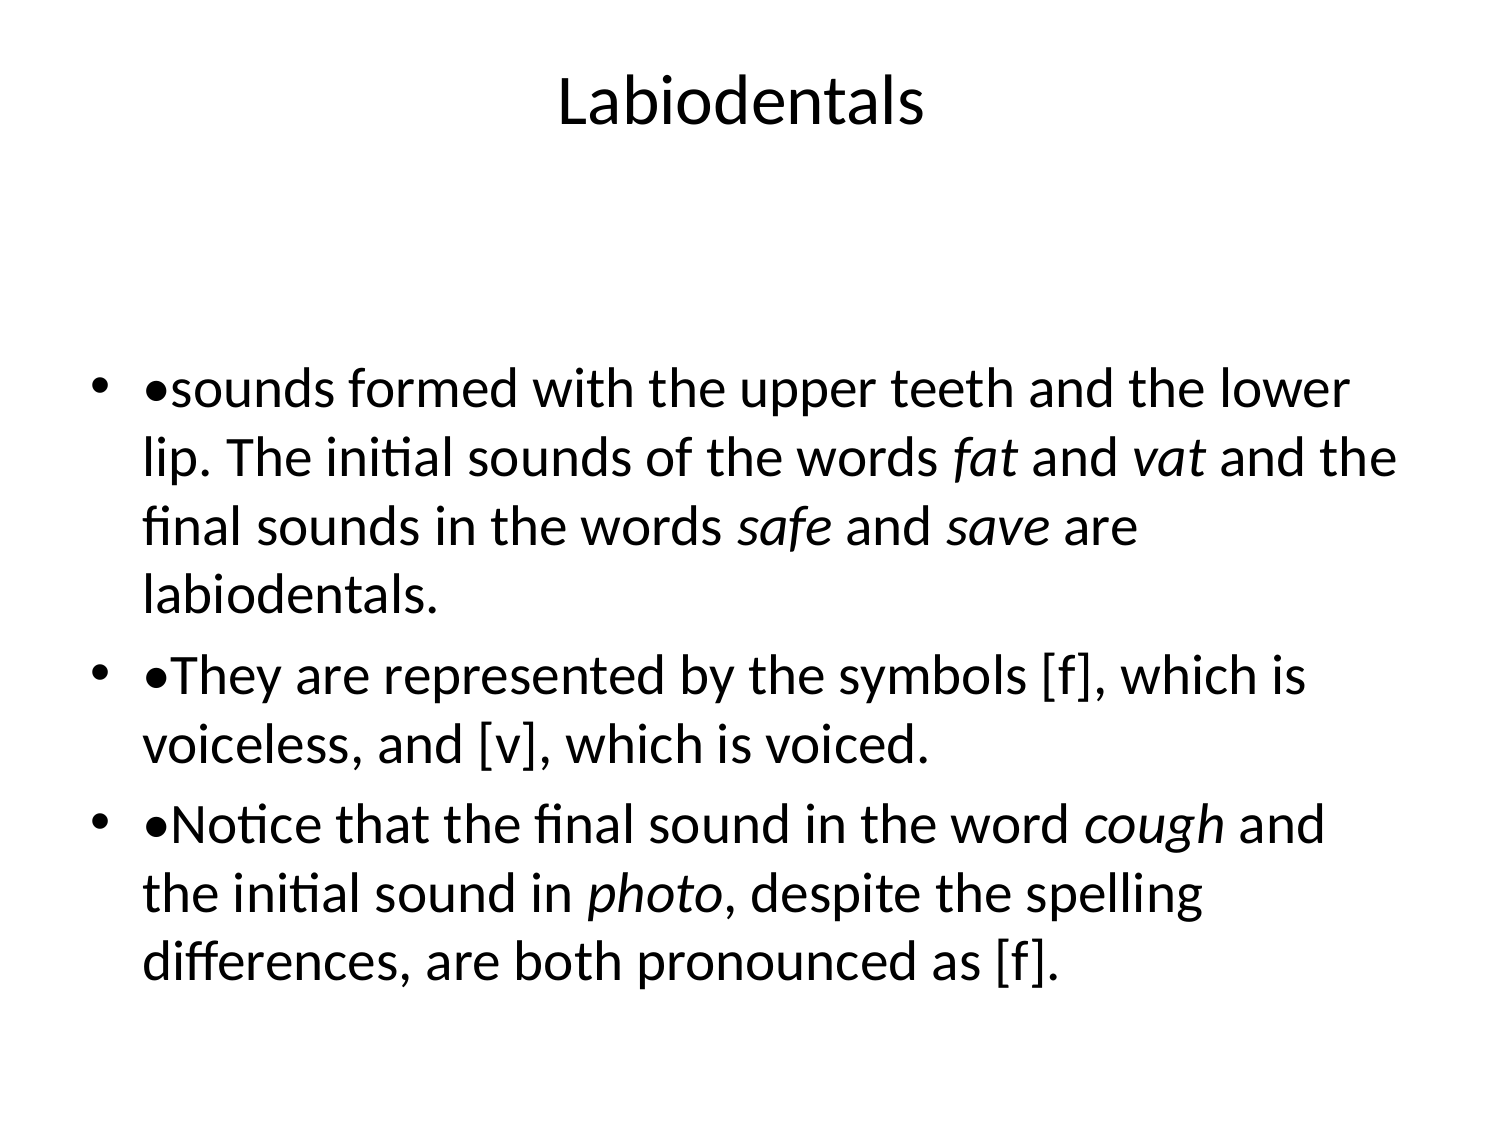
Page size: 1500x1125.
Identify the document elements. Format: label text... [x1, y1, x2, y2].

list •sounds formed with the upper teeth and the lower lip. The initial sounds of the words fat and vat and the final sounds in the words safe and save are labiodentals. •They are represented by the symbols [f], which is voiceless, and [v], which is voiced. •Notice that the final sound in the word cough and the initial sound in photo, despite the spelling differences, are both pronounced as [f]. [75, 262, 1425, 1005]
title Labiodentals [75, 45, 1425, 233]
